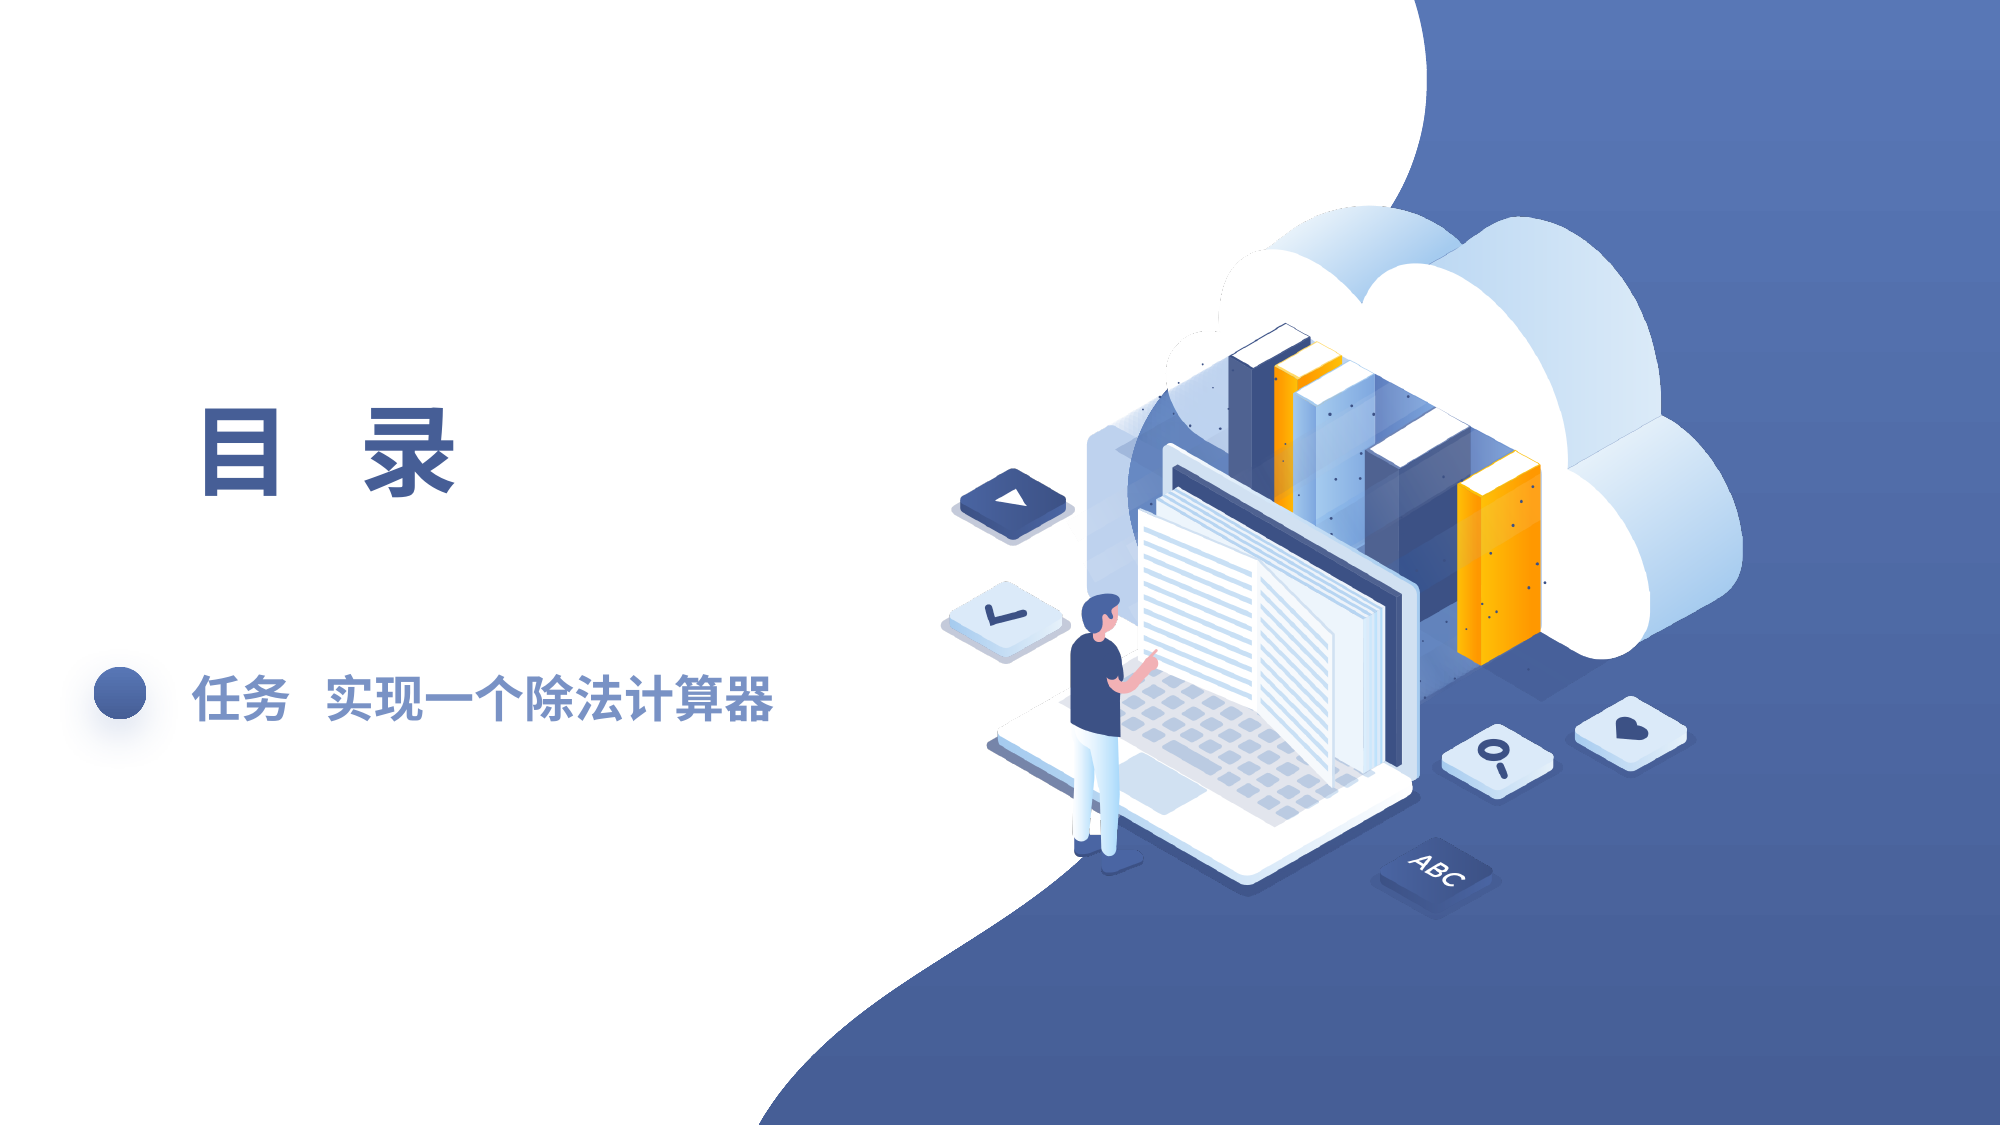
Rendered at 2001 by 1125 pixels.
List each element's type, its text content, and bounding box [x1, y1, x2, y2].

text_box [92, 665, 148, 720]
text_box 任务 实现一个除法计算器 [176, 660, 940, 736]
text_box 目 录 [176, 381, 590, 517]
picture [940, 205, 1743, 920]
text_box [759, 0, 2000, 1125]
